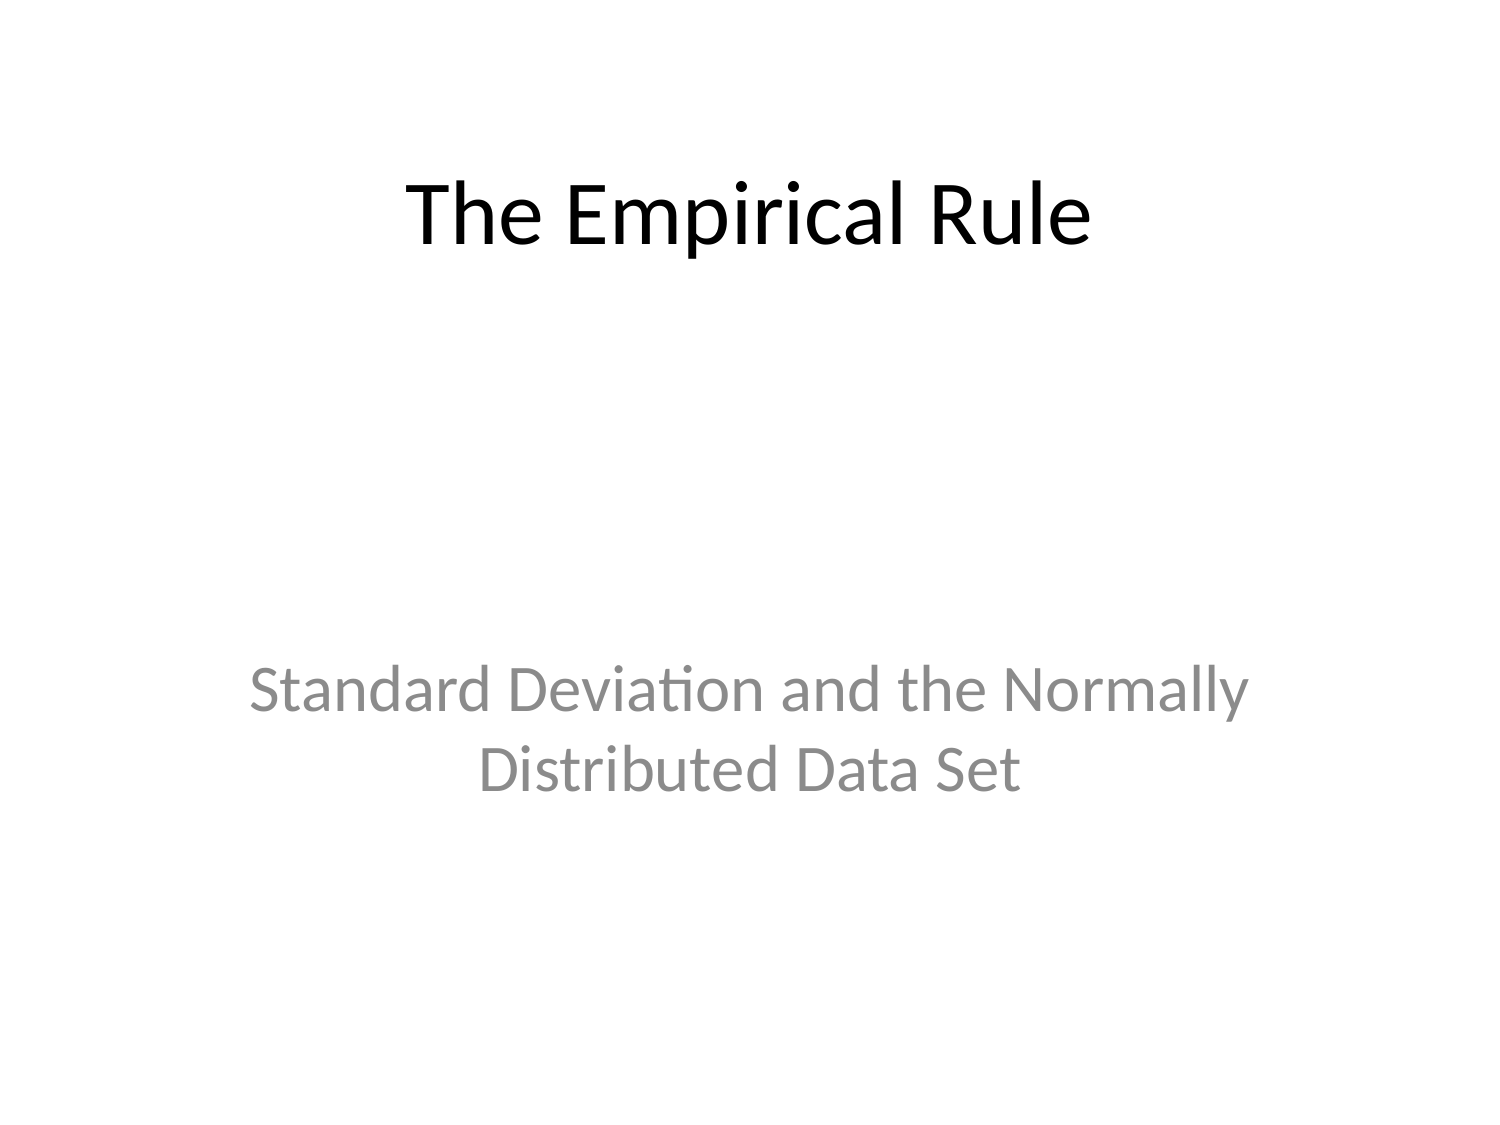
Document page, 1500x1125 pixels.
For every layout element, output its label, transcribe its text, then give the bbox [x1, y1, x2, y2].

subtitle Standard Deviation and the Normally Distributed Data Set [225, 637, 1275, 925]
title The Empirical Rule [112, 87, 1388, 329]
